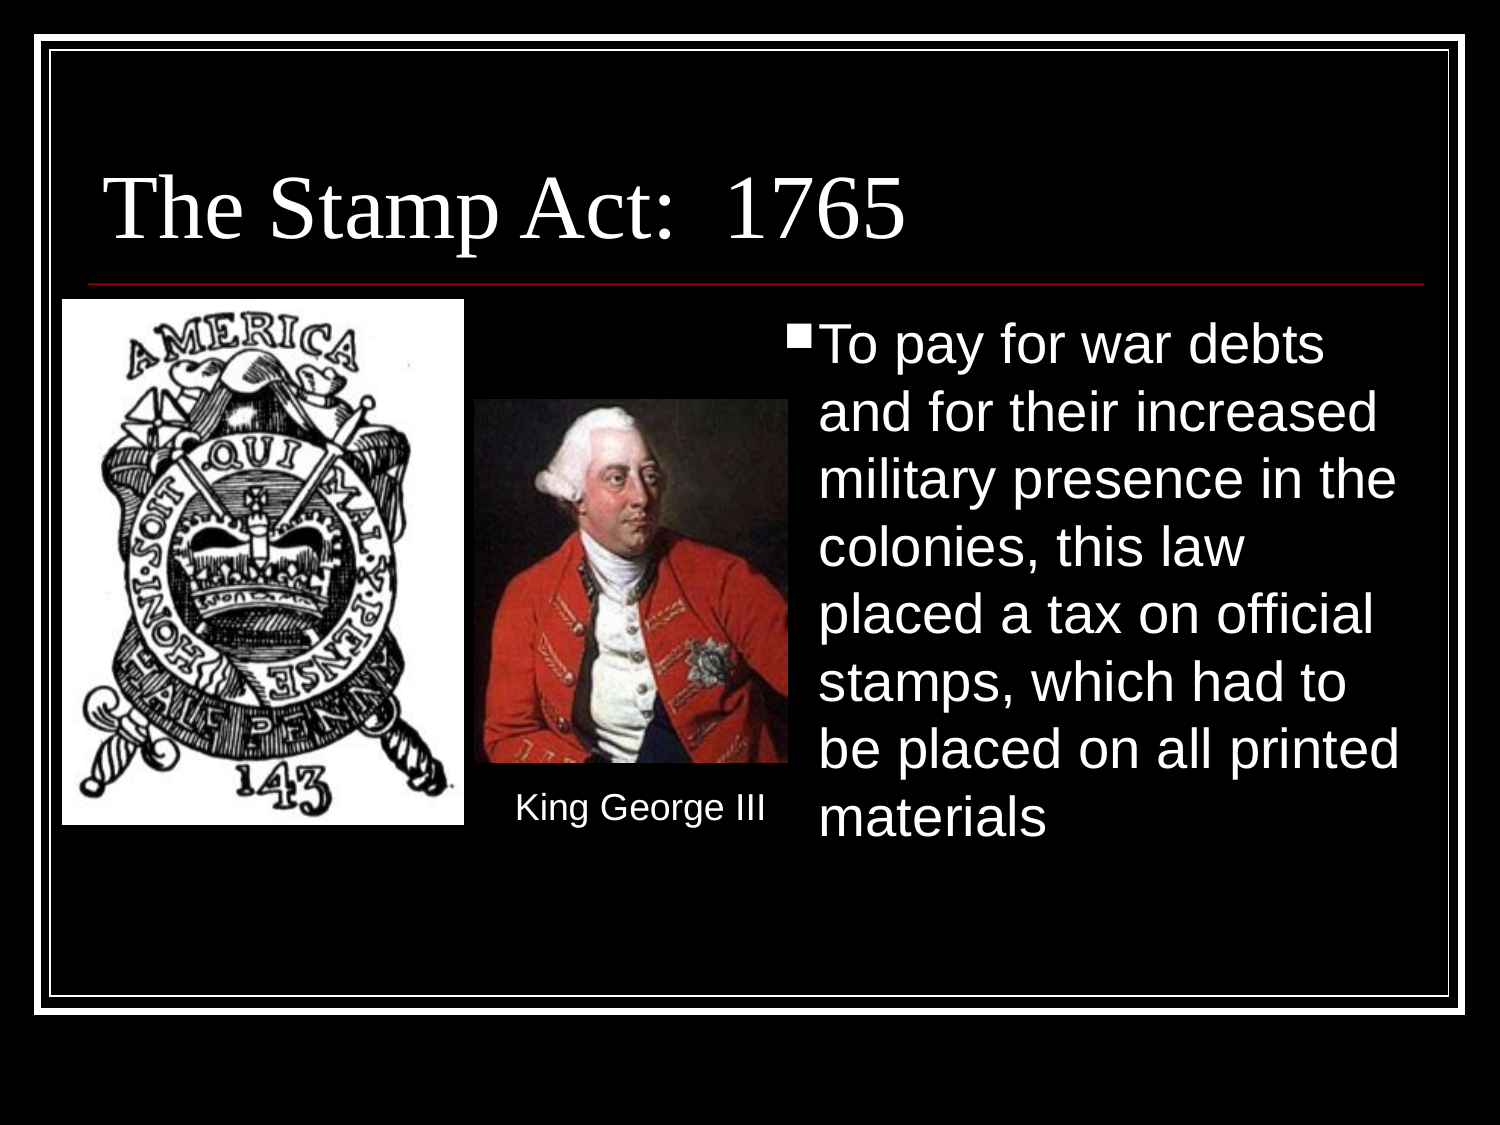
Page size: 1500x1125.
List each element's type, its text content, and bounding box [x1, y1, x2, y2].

text_box King George III [499, 774, 788, 836]
text_box To pay for war debts and for their increased military presence in the colonies, this law placed a tax on official stamps, which had to be placed on all printed materials [768, 299, 1425, 963]
picture [62, 299, 464, 826]
picture [474, 399, 788, 763]
text_box The Stamp Act: 1765 [87, 77, 1425, 265]
